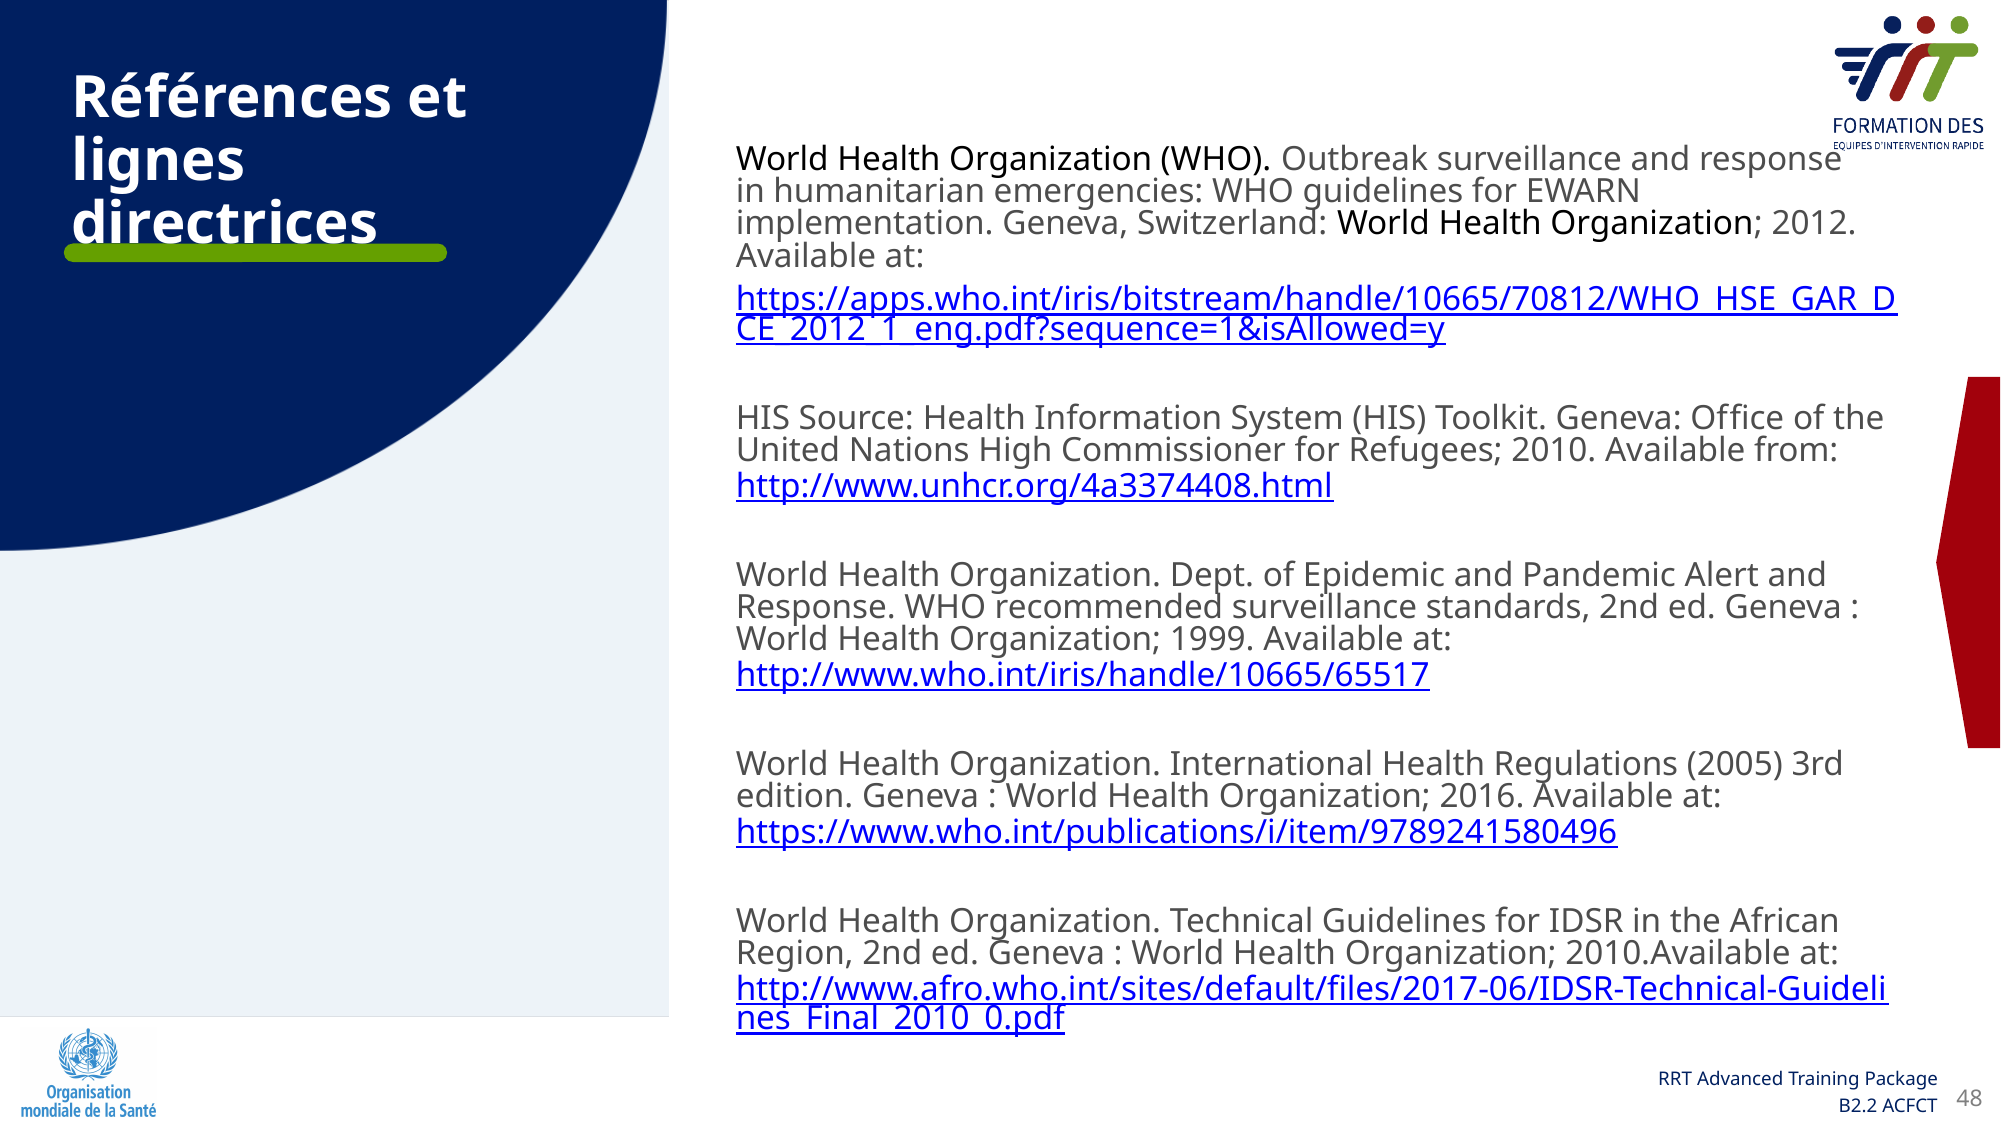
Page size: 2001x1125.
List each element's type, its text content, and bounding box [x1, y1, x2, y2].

list World Health Organization (WHO). Outbreak surveillance and response in humanitarian emergencies: WHO guidelines for EWARN implementation. Geneva, Switzerland: World Health Organization; 2012. Available at: https://apps.who.int/iris/bitstream/handle/10665/70812/WHO_HSE_GAR_DCE_2012_1_eng.pdf?sequence=1&isAllowed=y HIS Source: Health Information System (HIS) Toolkit. Geneva: Ofﬁce of the United Nations High Commissioner for Refugees; 2010. Available from: http://www.unhcr.org/4a3374408.html World Health Organization. Dept. of Epidemic and Pandemic Alert and Response. WHO recommended surveillance standards, 2nd ed. Geneva : World Health Organization; 1999. Available at: http://www.who.int/iris/handle/10665/65517 World Health Organization. International Health Regulations (2005) 3rd edition. Geneva : World Health Organization; 2016. Available at: https://www.who.int/publications/i/item/9789241580496 World Health Organization. Technical Guidelines for IDSR in the African Region, 2nd ed. Geneva : World Health Organization; 2010.Available at: http://www.afro.who.int/sites/default/files/2017-06/IDSR-Technical-Guidelines_Final_2010_0.pdf [727, 136, 1917, 989]
title Références et lignes directrices [63, 42, 561, 282]
picture [0, 0, 669, 1018]
picture [20, 1027, 157, 1118]
picture [1833, 15, 1984, 151]
